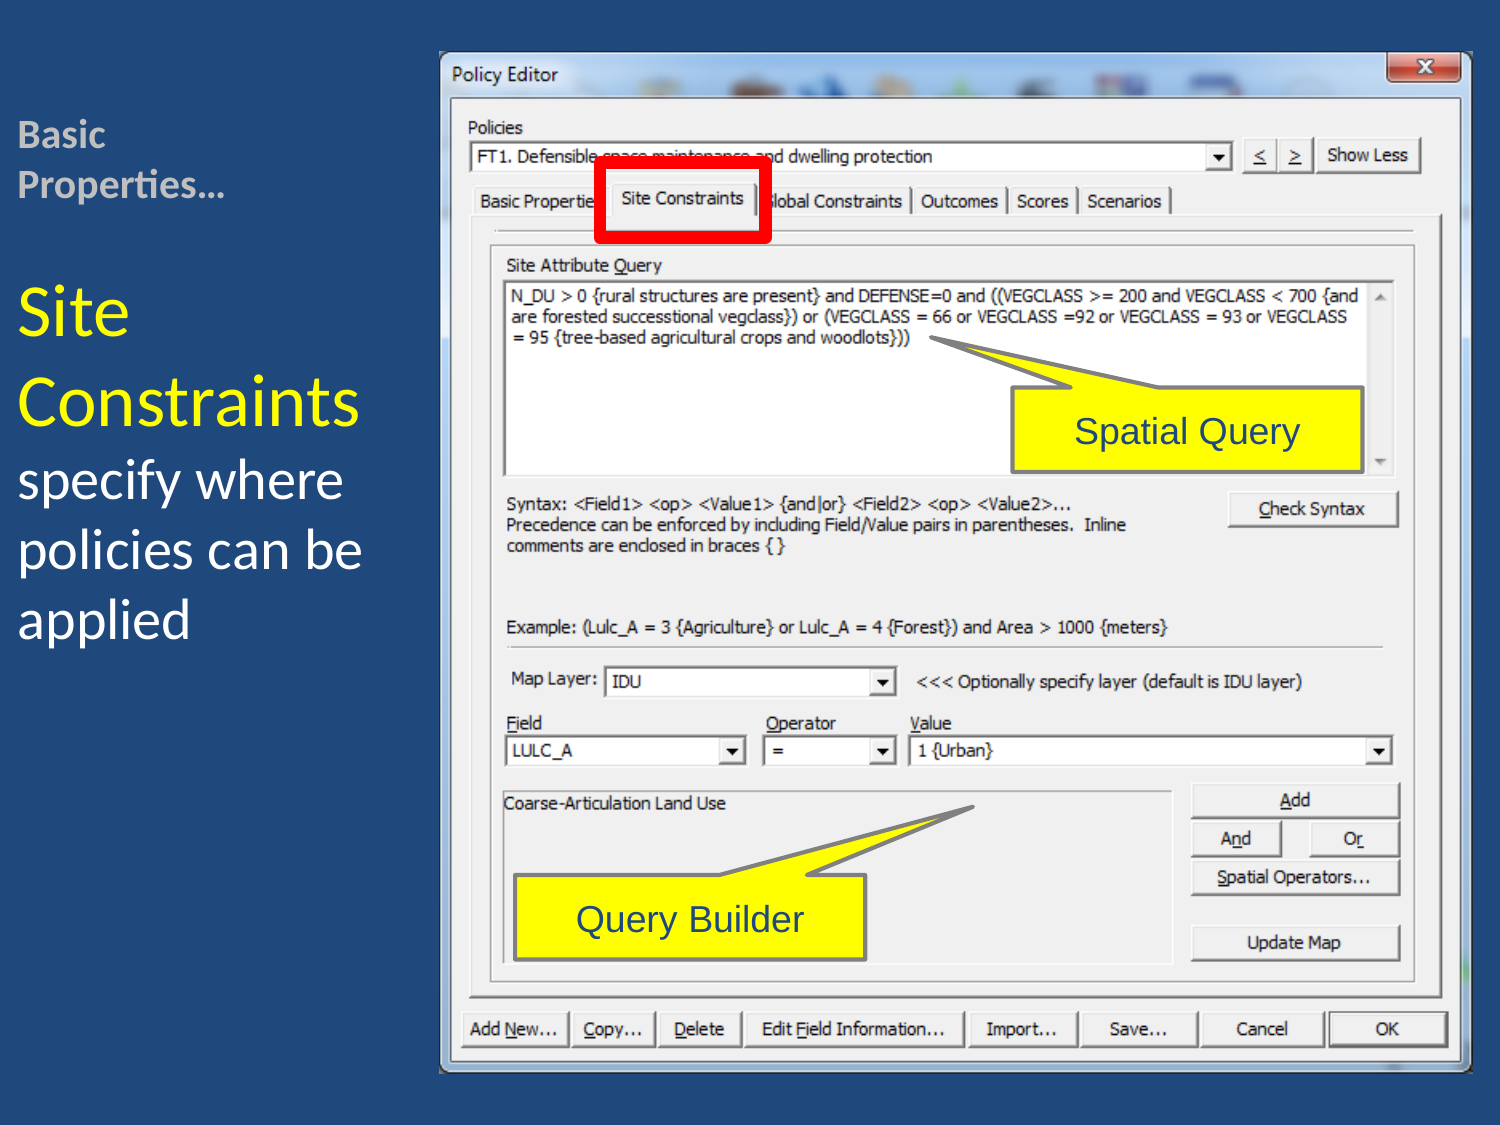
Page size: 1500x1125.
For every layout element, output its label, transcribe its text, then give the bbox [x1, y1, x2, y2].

text_box Basic Properties… [2, 62, 434, 251]
picture [439, 51, 1473, 1074]
title Site Constraints specify where policies can be applied [2, 251, 413, 775]
